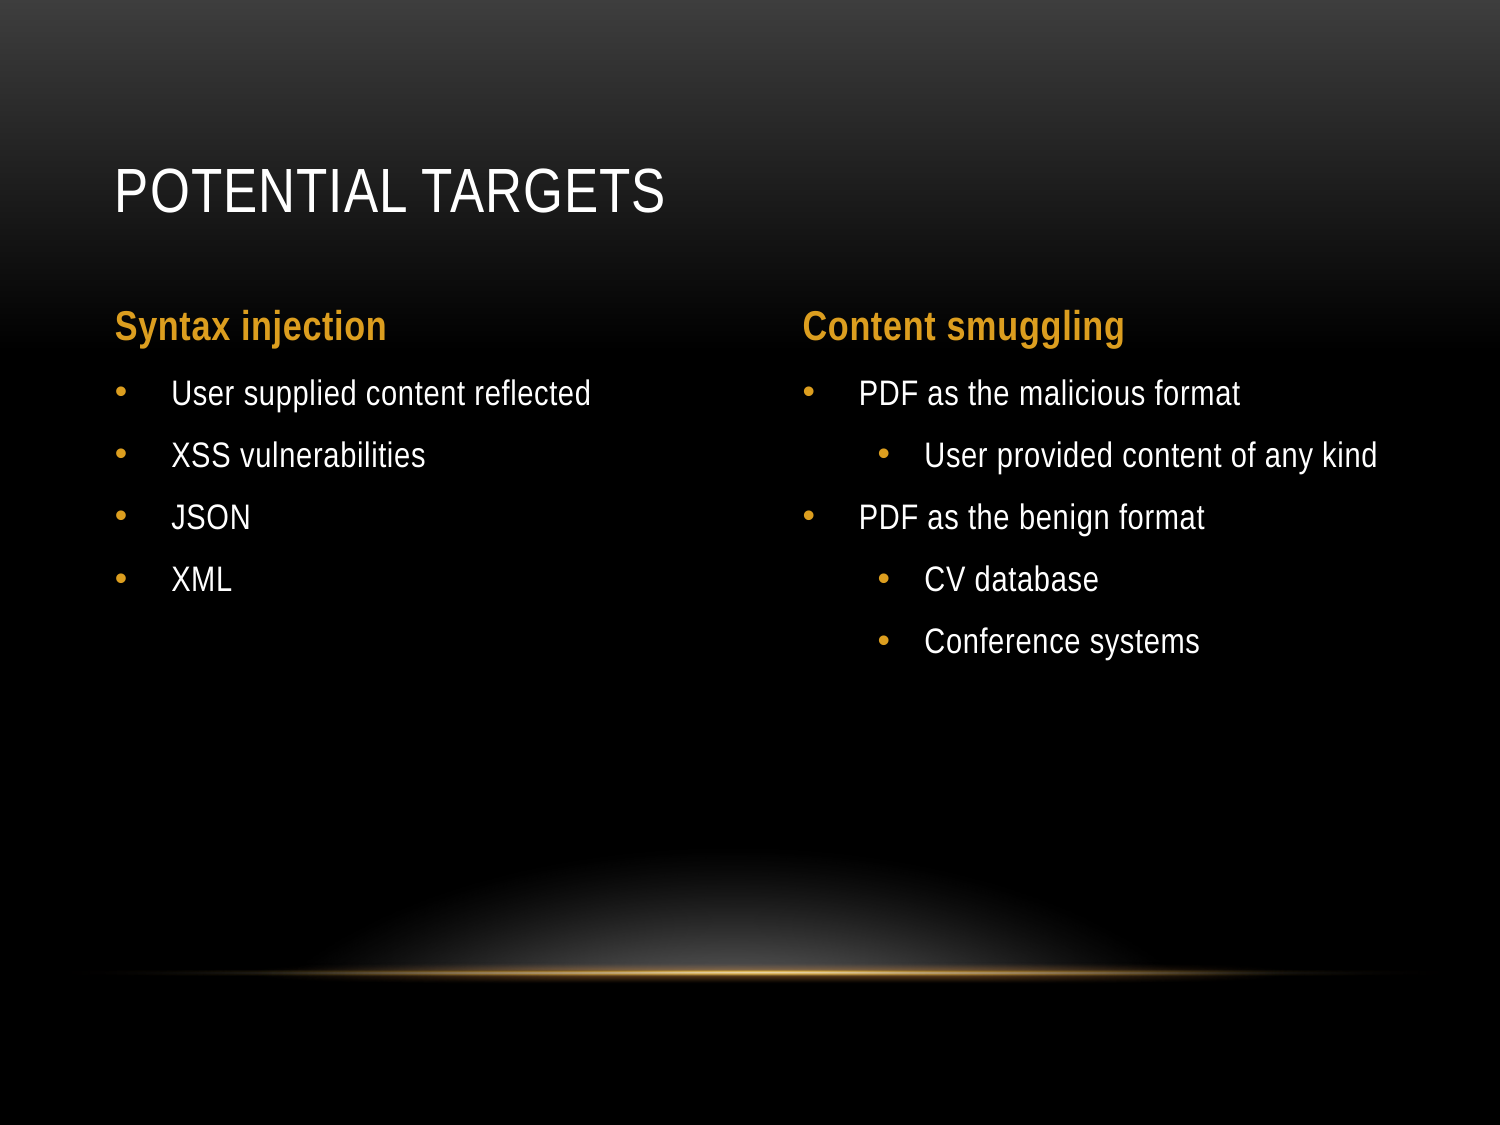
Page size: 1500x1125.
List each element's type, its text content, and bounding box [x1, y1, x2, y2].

list User supplied content reflected XSS vulnerabilities JSON XML [99, 362, 713, 938]
list PDF as the malicious format User provided content of any kind PDF as the benign format CV database Conference systems [787, 362, 1400, 938]
list Content smuggling [787, 262, 1400, 357]
list Syntax injection [99, 262, 713, 357]
picture [0, 0, 1500, 1125]
title Potential targets [99, 45, 1400, 233]
